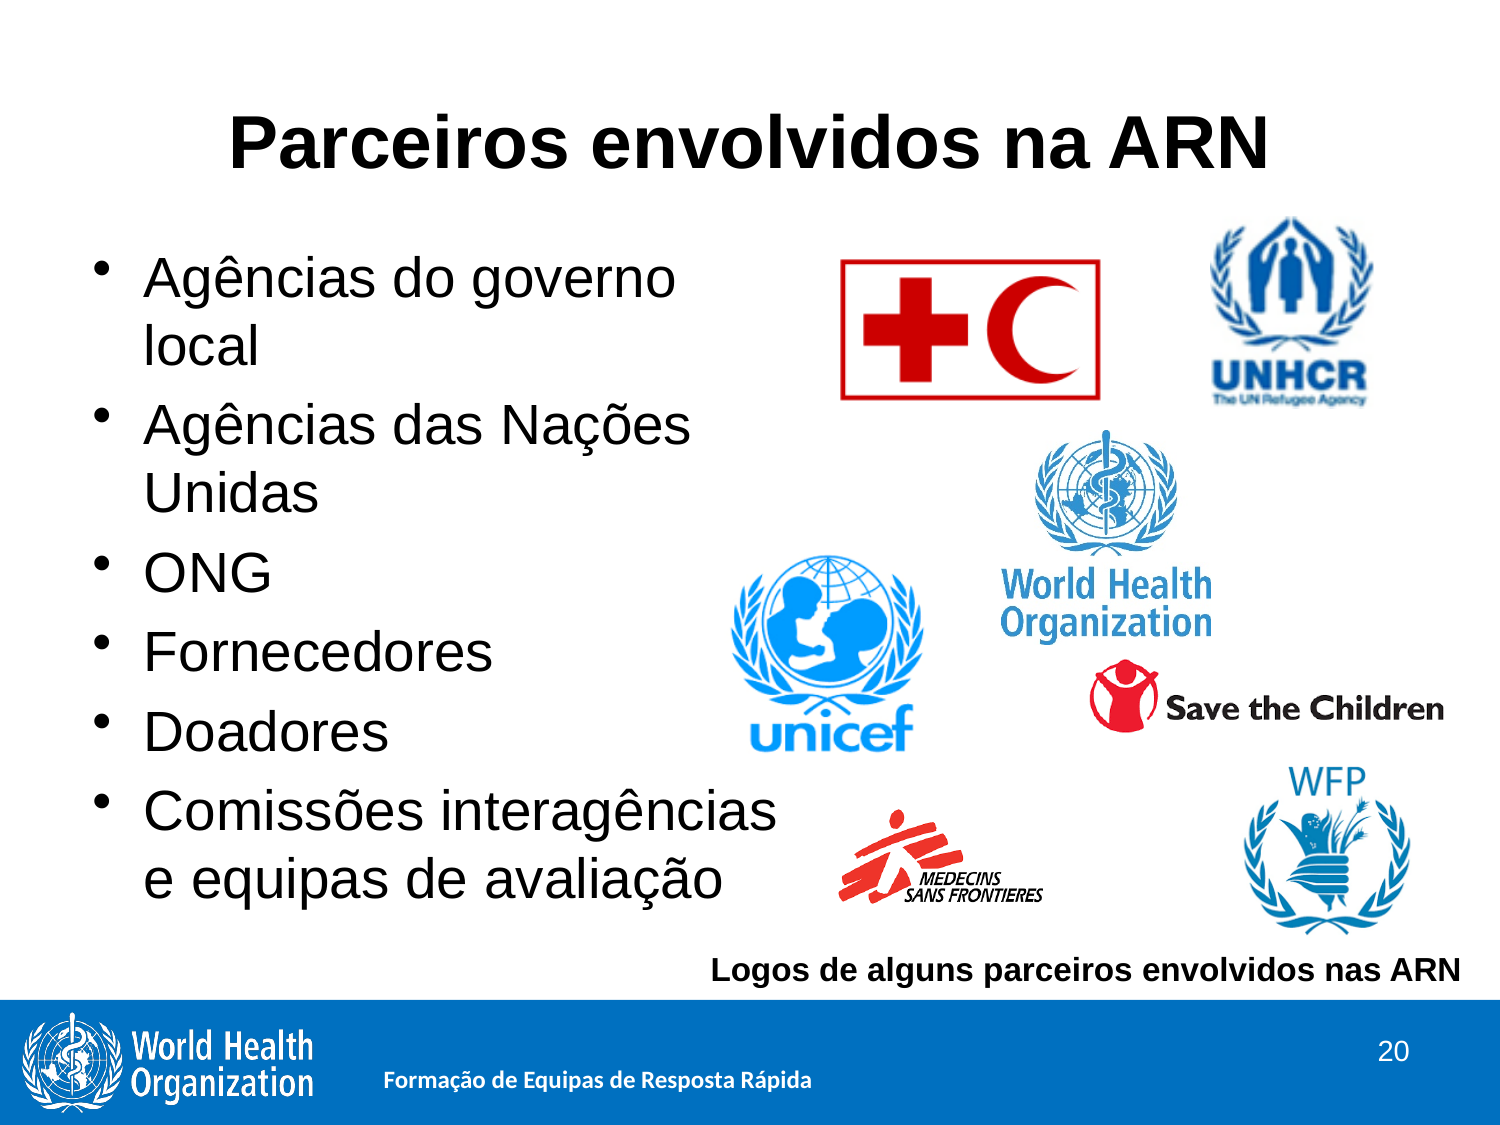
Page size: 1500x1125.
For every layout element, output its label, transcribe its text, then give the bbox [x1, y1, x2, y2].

picture [1072, 655, 1457, 734]
picture [1001, 430, 1211, 646]
picture [688, 553, 967, 759]
picture [832, 250, 1109, 409]
picture [838, 809, 1044, 904]
title Parceiros envolvidos na ARN [74, 80, 1426, 197]
picture [1186, 760, 1474, 941]
slide_number 20 [1074, 1024, 1425, 1103]
picture [1210, 216, 1376, 409]
text_box Logos de alguns parceiros envolvidos nas ARN [690, 940, 1483, 996]
text_box Agências do governo local Agências das Nações Unidas ONG Fornecedores Doadores Comissões interagências e equipas de avaliação [77, 233, 798, 976]
picture [21, 1012, 313, 1113]
